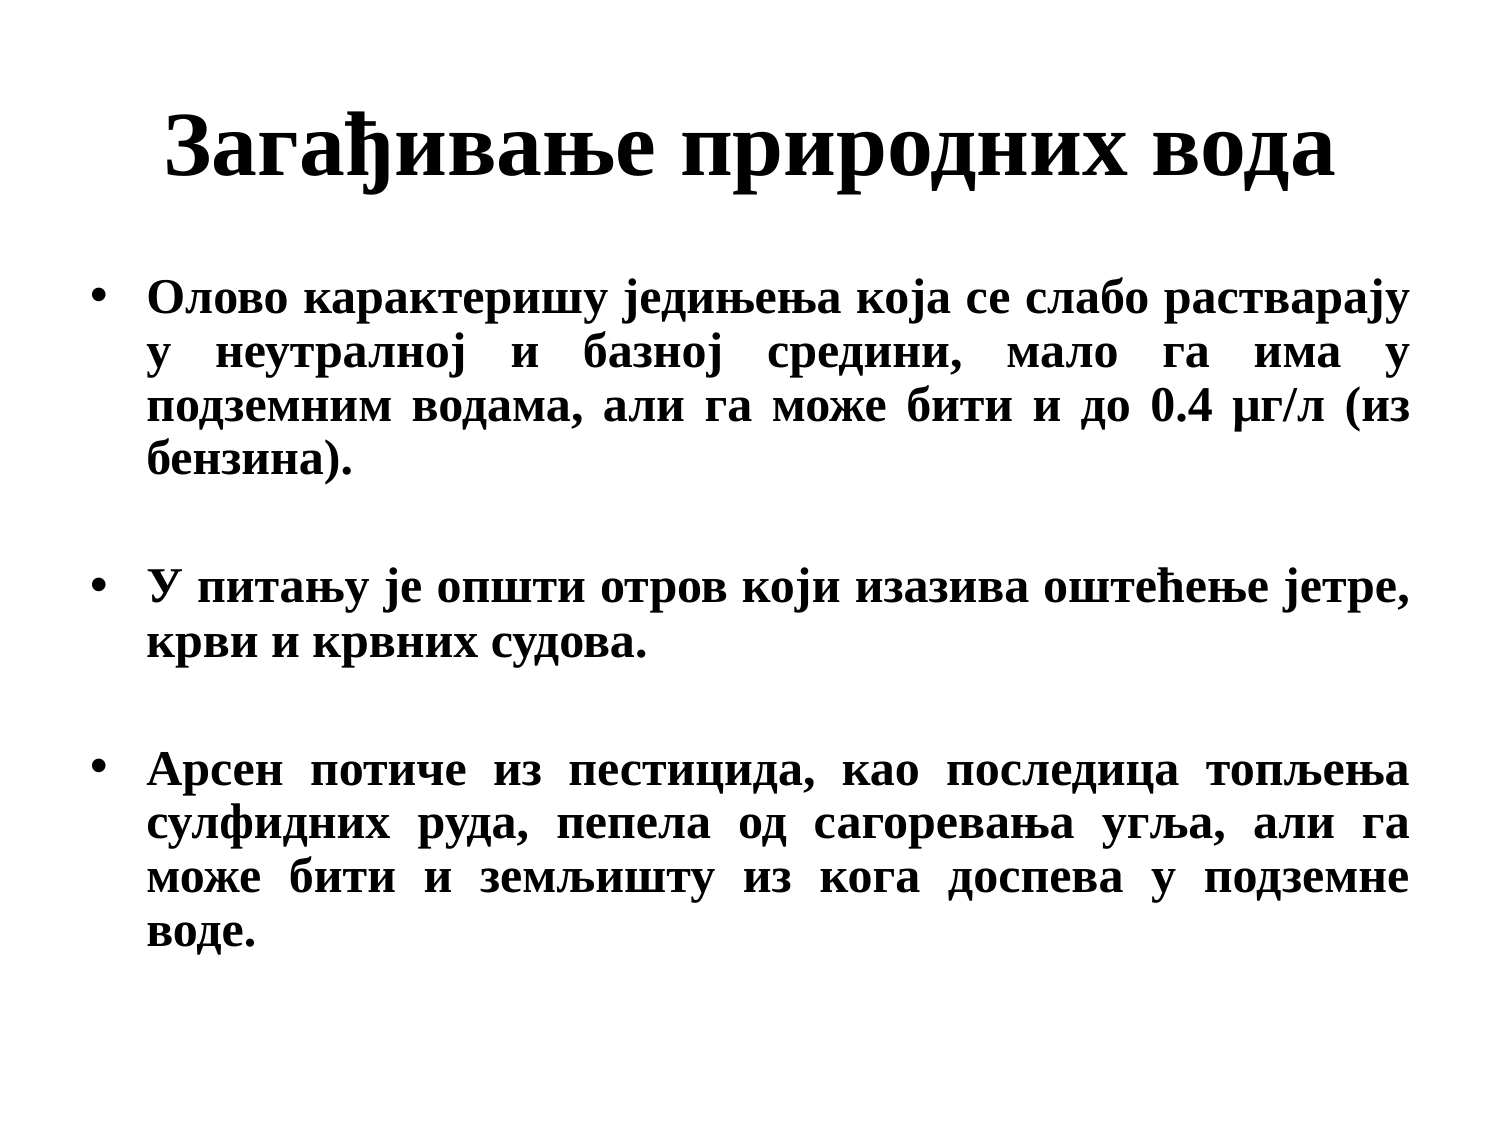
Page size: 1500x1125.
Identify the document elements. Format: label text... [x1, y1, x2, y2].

title Загађивање природних вода [74, 44, 1426, 233]
list Олово карактеришу једињења која се слабо растварају у неутралној и базној средини, мало га има у подземним водама, али га може бити и до 0.4 μг/л (из бензина). У питању је општи отров који изазива оштећење јетре, крви и крвних судова. Арсен потиче из пестицида, као последица топљења сулфидних руда, пепела од сагоревања угља, али га може бити и земљишту из кога доспева у подземне воде. [74, 262, 1426, 1006]
